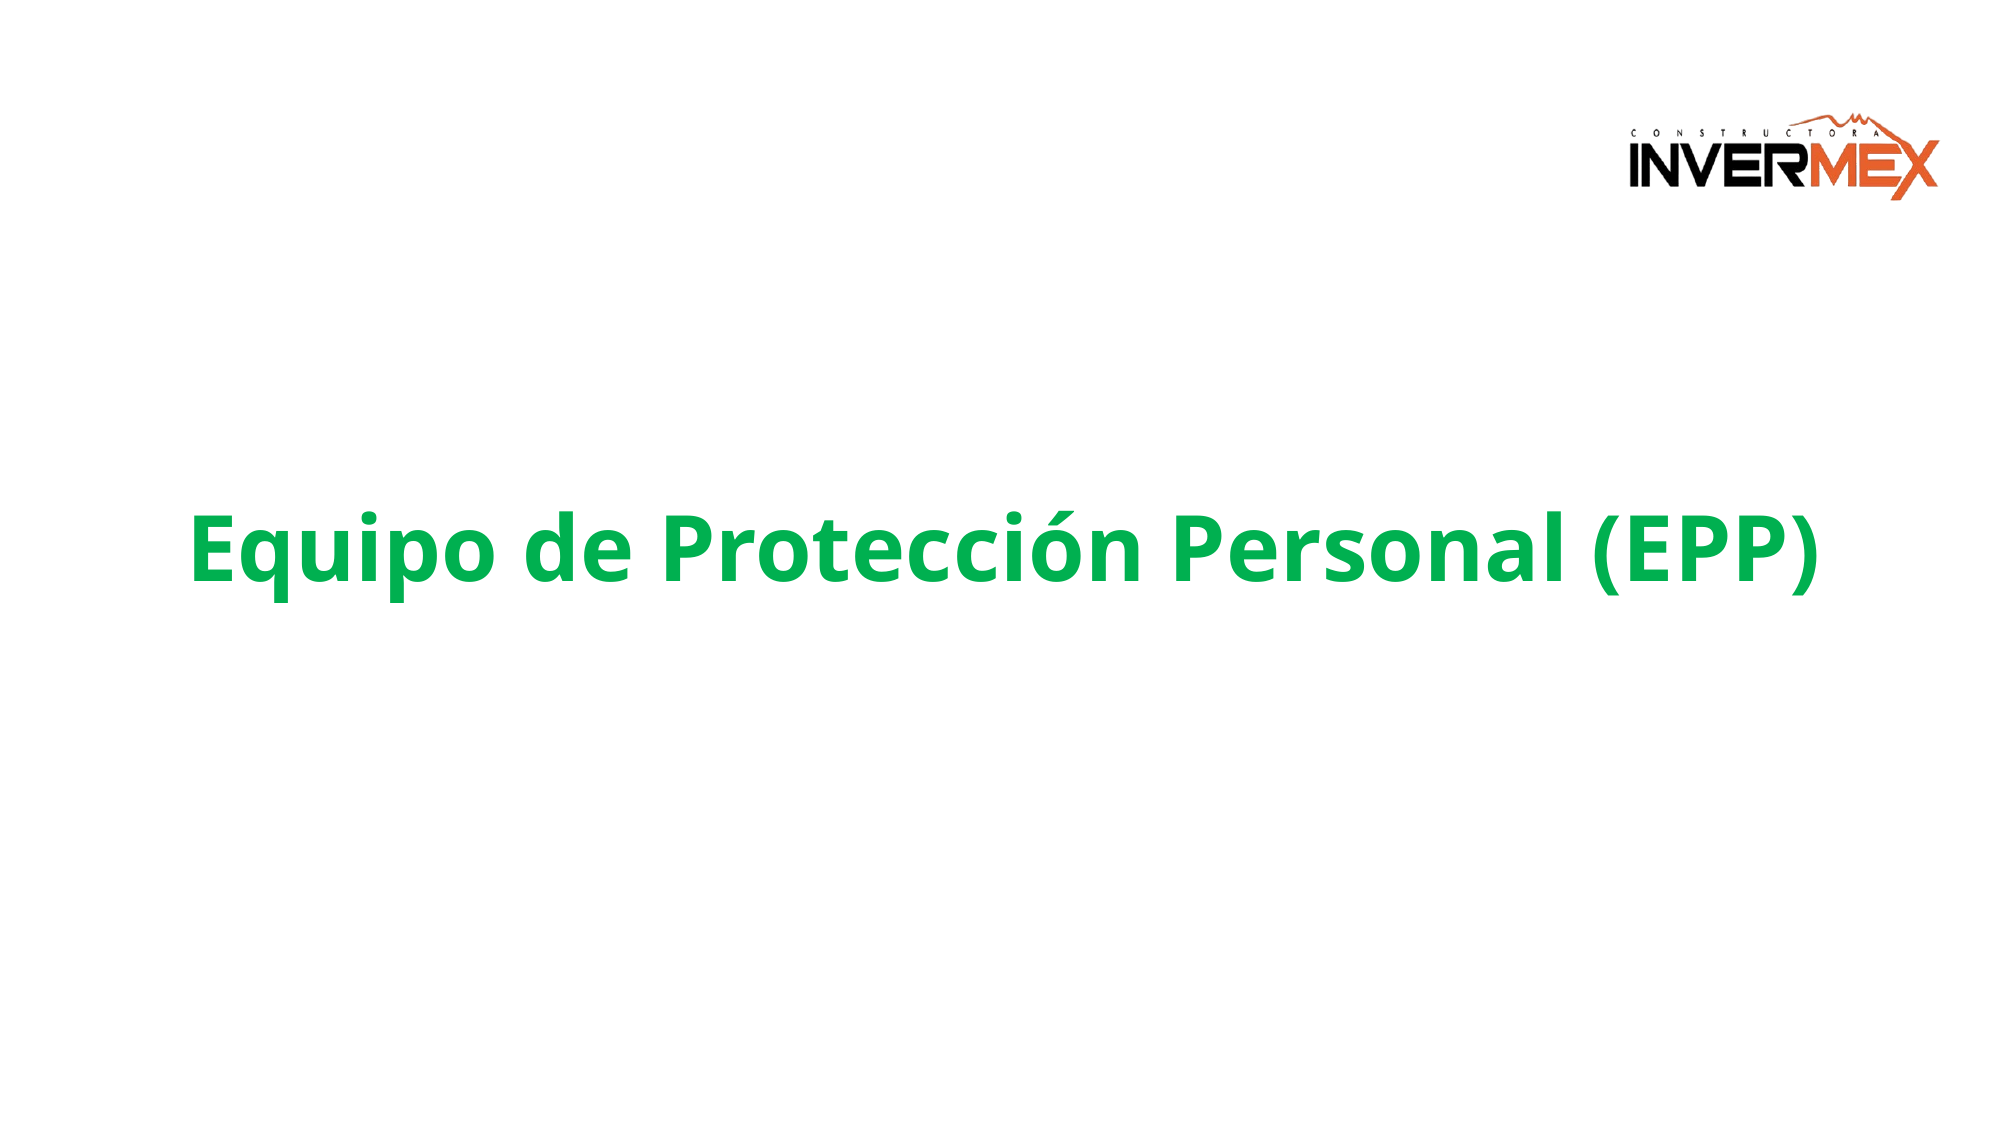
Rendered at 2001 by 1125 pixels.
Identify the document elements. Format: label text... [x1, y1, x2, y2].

title Equipo de Protección Personal (EPP) [141, 442, 1867, 661]
picture [1592, 77, 1964, 242]
